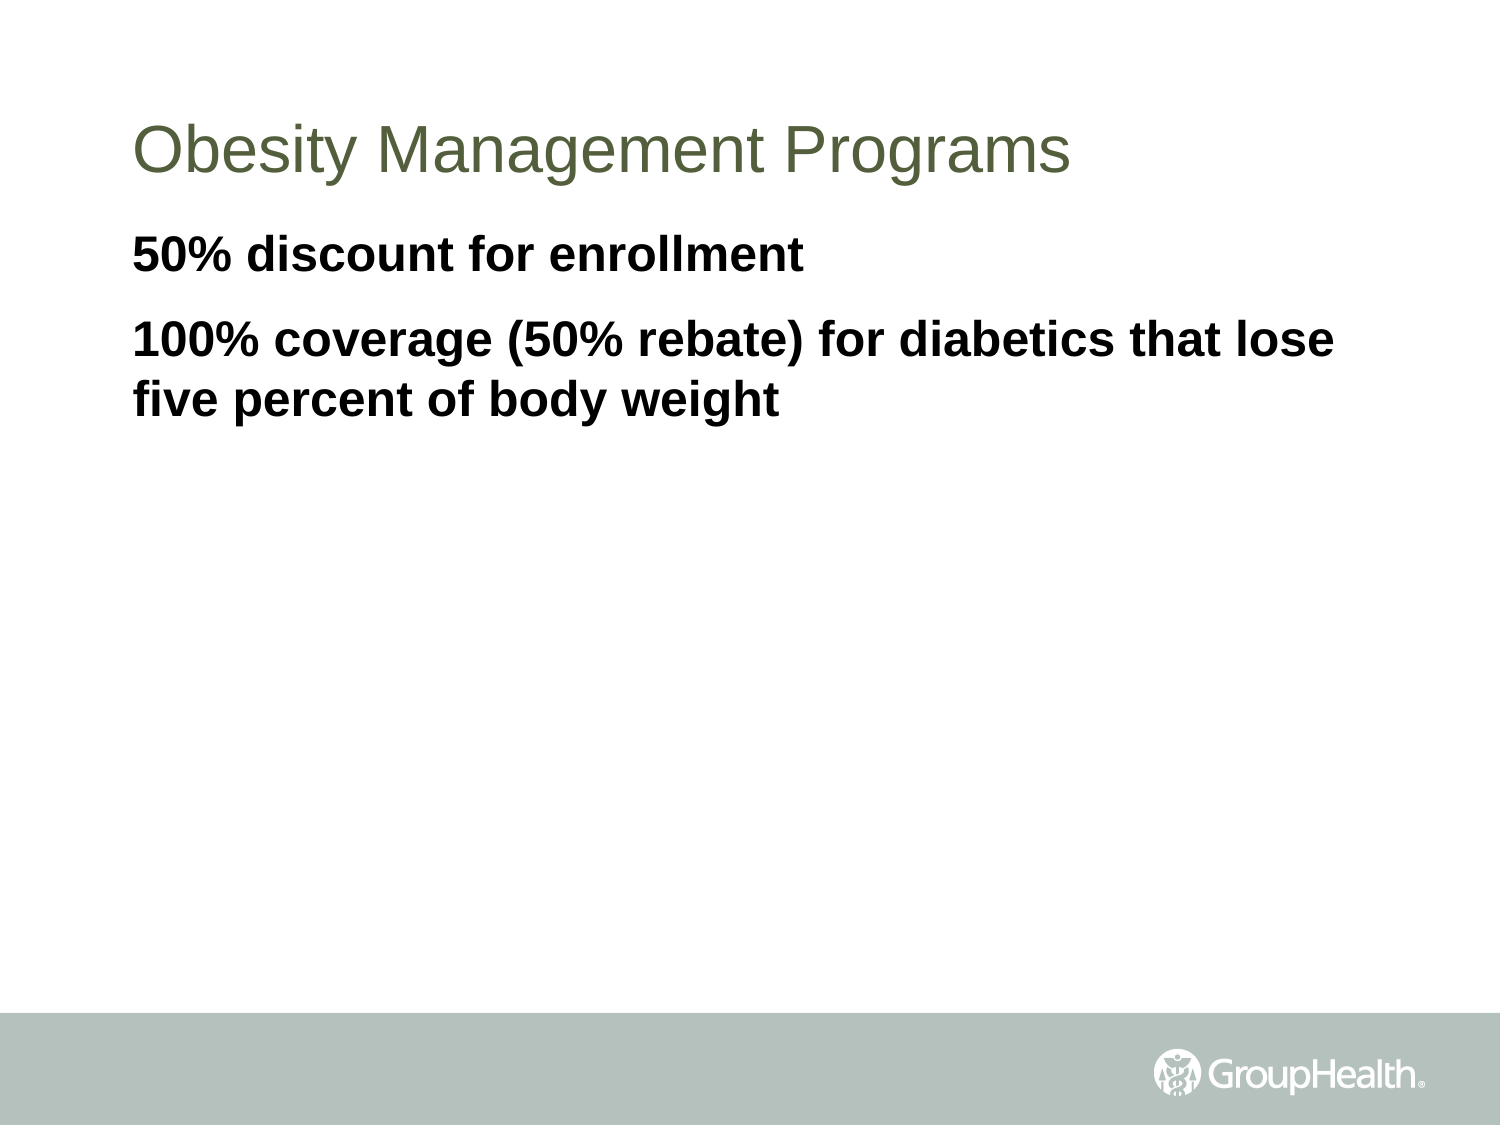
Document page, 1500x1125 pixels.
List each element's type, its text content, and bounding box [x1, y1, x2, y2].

picture [0, 0, 1500, 1125]
title Obesity Management Programs [132, 83, 1397, 187]
list 50% discount for enrollment 100% coverage (50% rebate) for diabetics that lose five percent of body weight [131, 221, 1409, 955]
